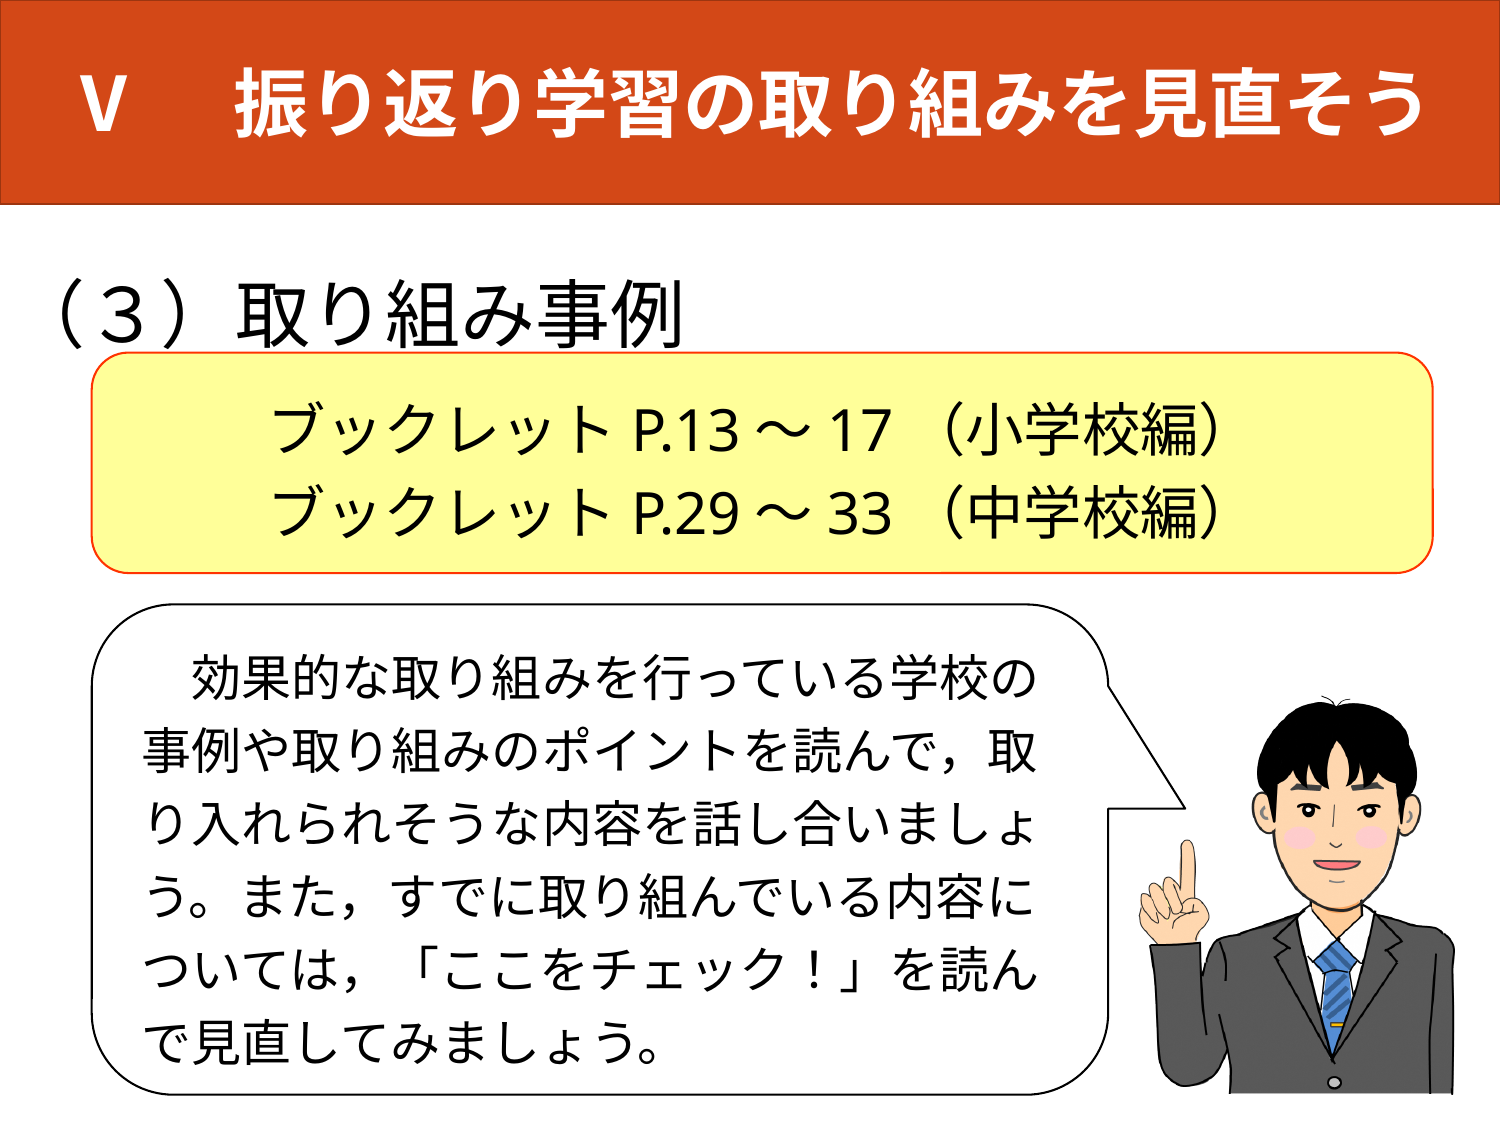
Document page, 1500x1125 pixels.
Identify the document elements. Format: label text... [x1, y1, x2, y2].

text_box ブックレットP.13～17（小学校編） ブックレットP.29～33（中学校編） [90, 351, 1434, 575]
text_box （３）取り組み事例 [0, 224, 1460, 365]
text_box [90, 603, 1132, 1096]
picture [1138, 695, 1455, 1095]
text_box 効果的な取り組みを行っている学校の事例や取り組みのポイントを読んで，取り入れられそうな内容を話し合いましょう。また，すでに取り組んでいる内容については，「ここをチェック！」を読んで見直してみましょう。 [127, 626, 1073, 1079]
text_box Ⅴ 振り返り学習の取り組みを見直そう [0, 0, 1500, 205]
